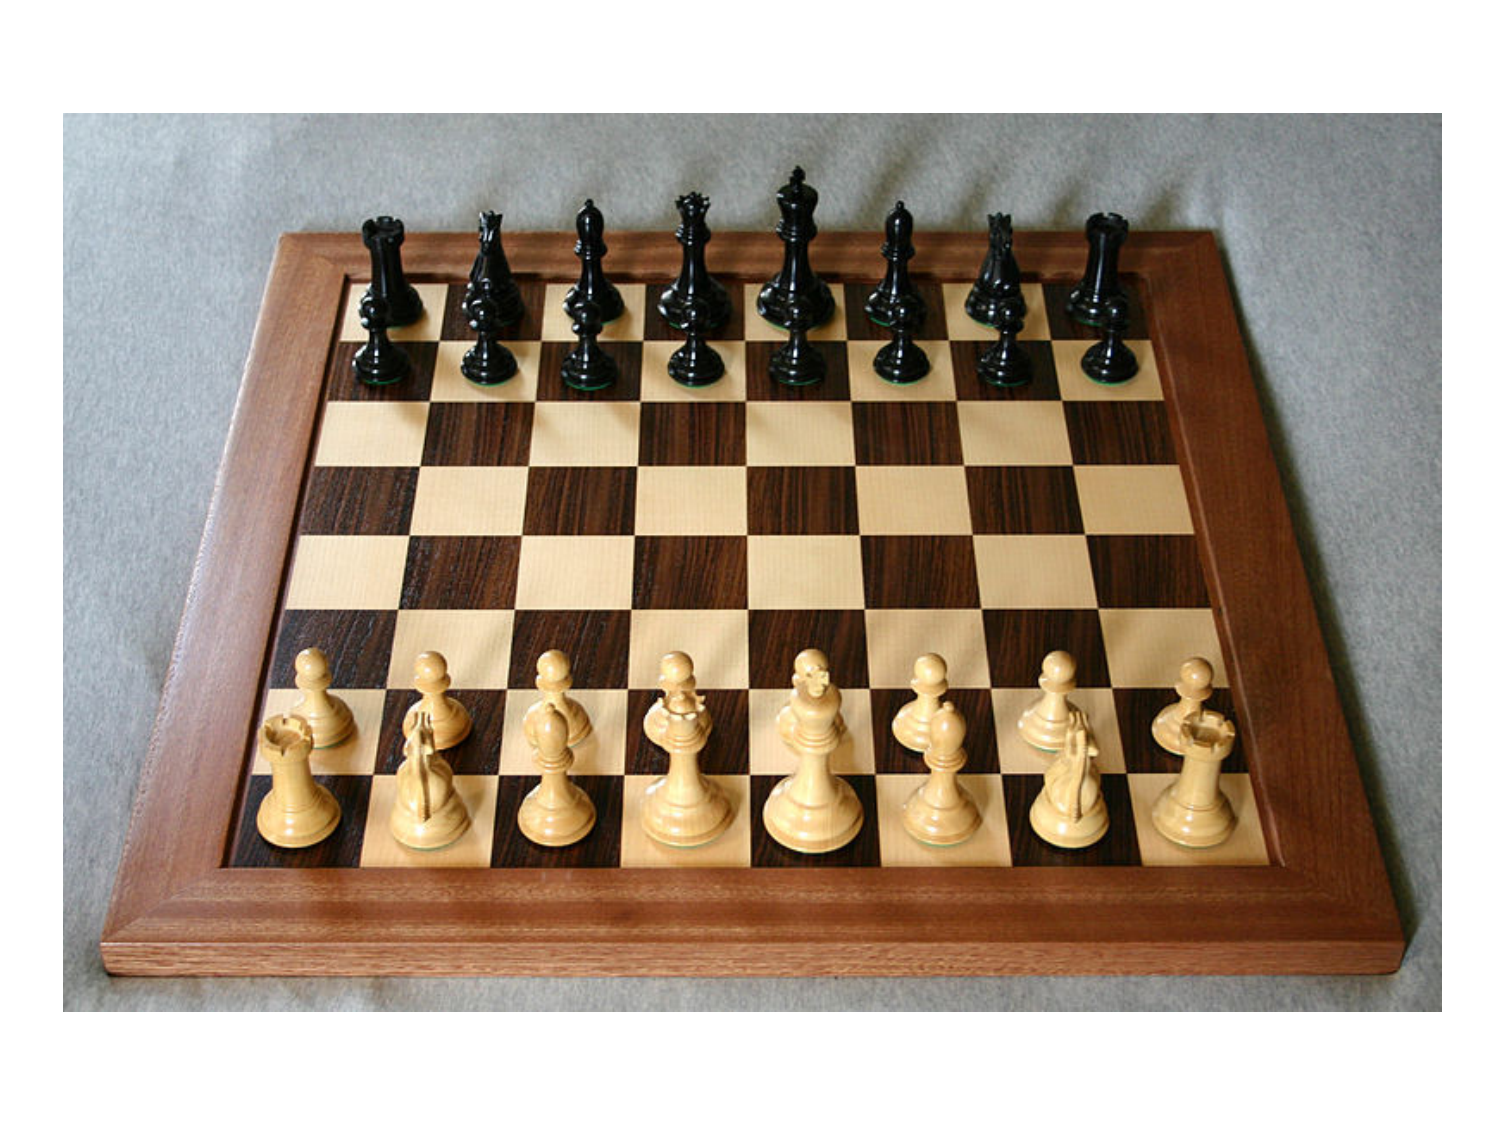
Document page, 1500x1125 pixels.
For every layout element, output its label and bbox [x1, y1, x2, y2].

picture [62, 113, 1442, 1012]
